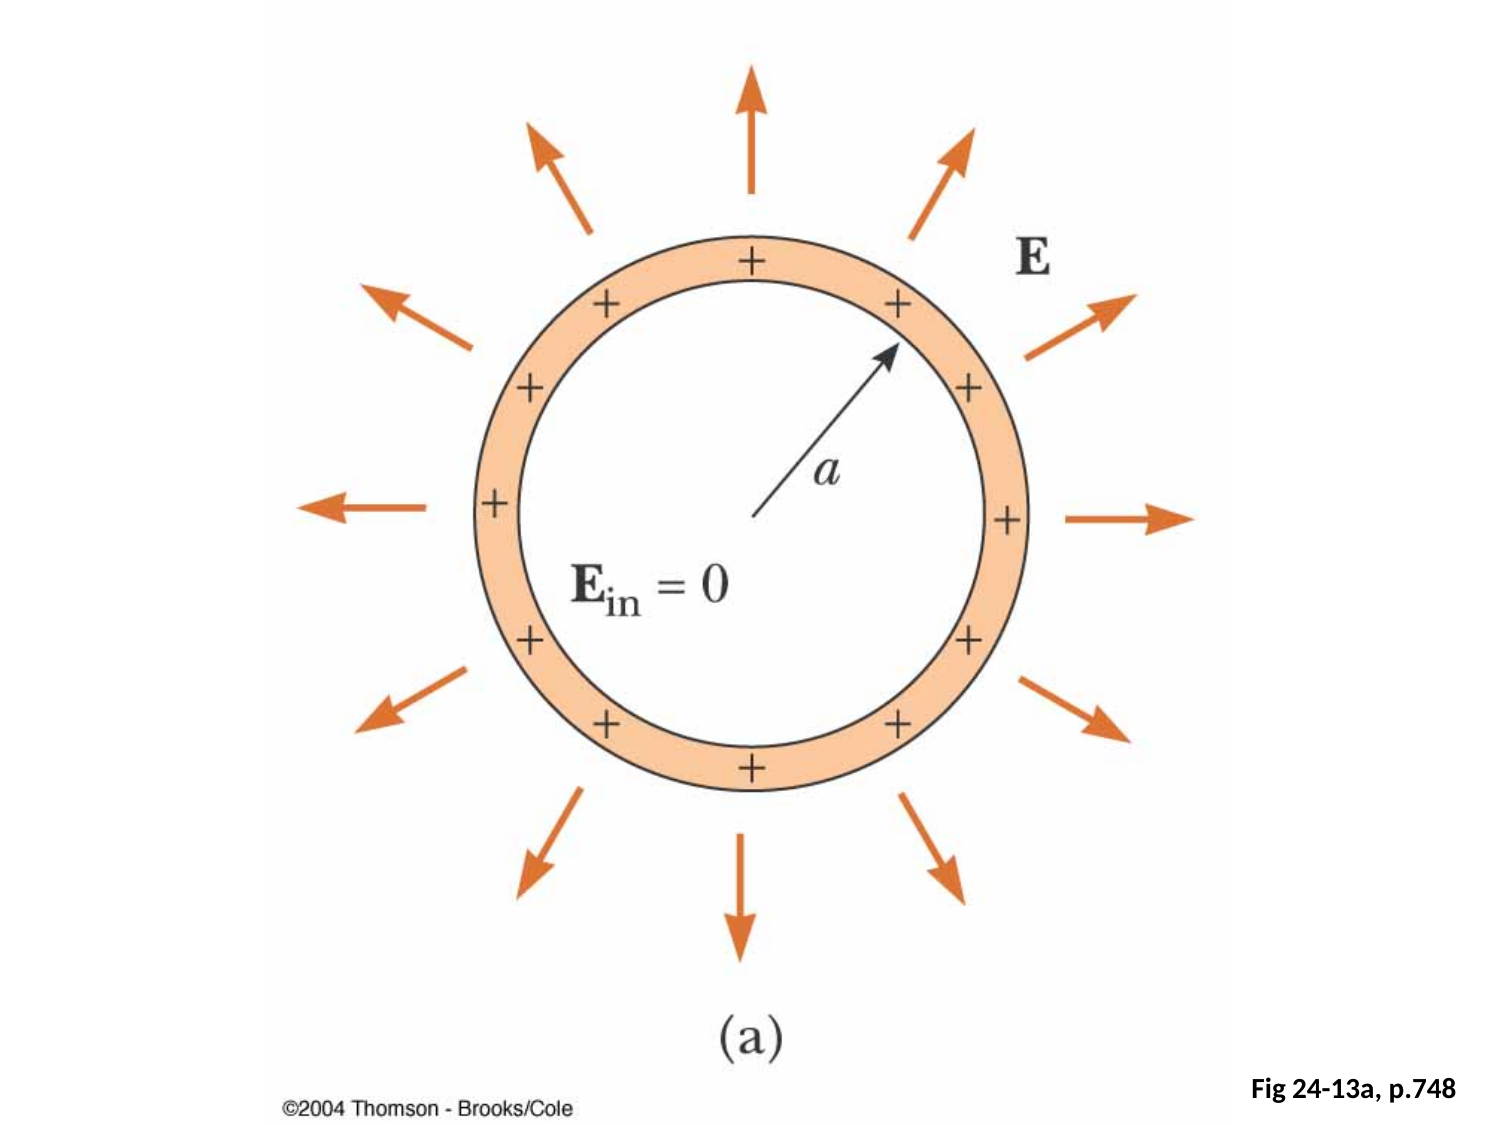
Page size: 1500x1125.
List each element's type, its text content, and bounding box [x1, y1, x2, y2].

text_box Fig 24-13a, p.748 [1236, 1062, 1472, 1113]
text_box [269, 0, 1231, 1125]
